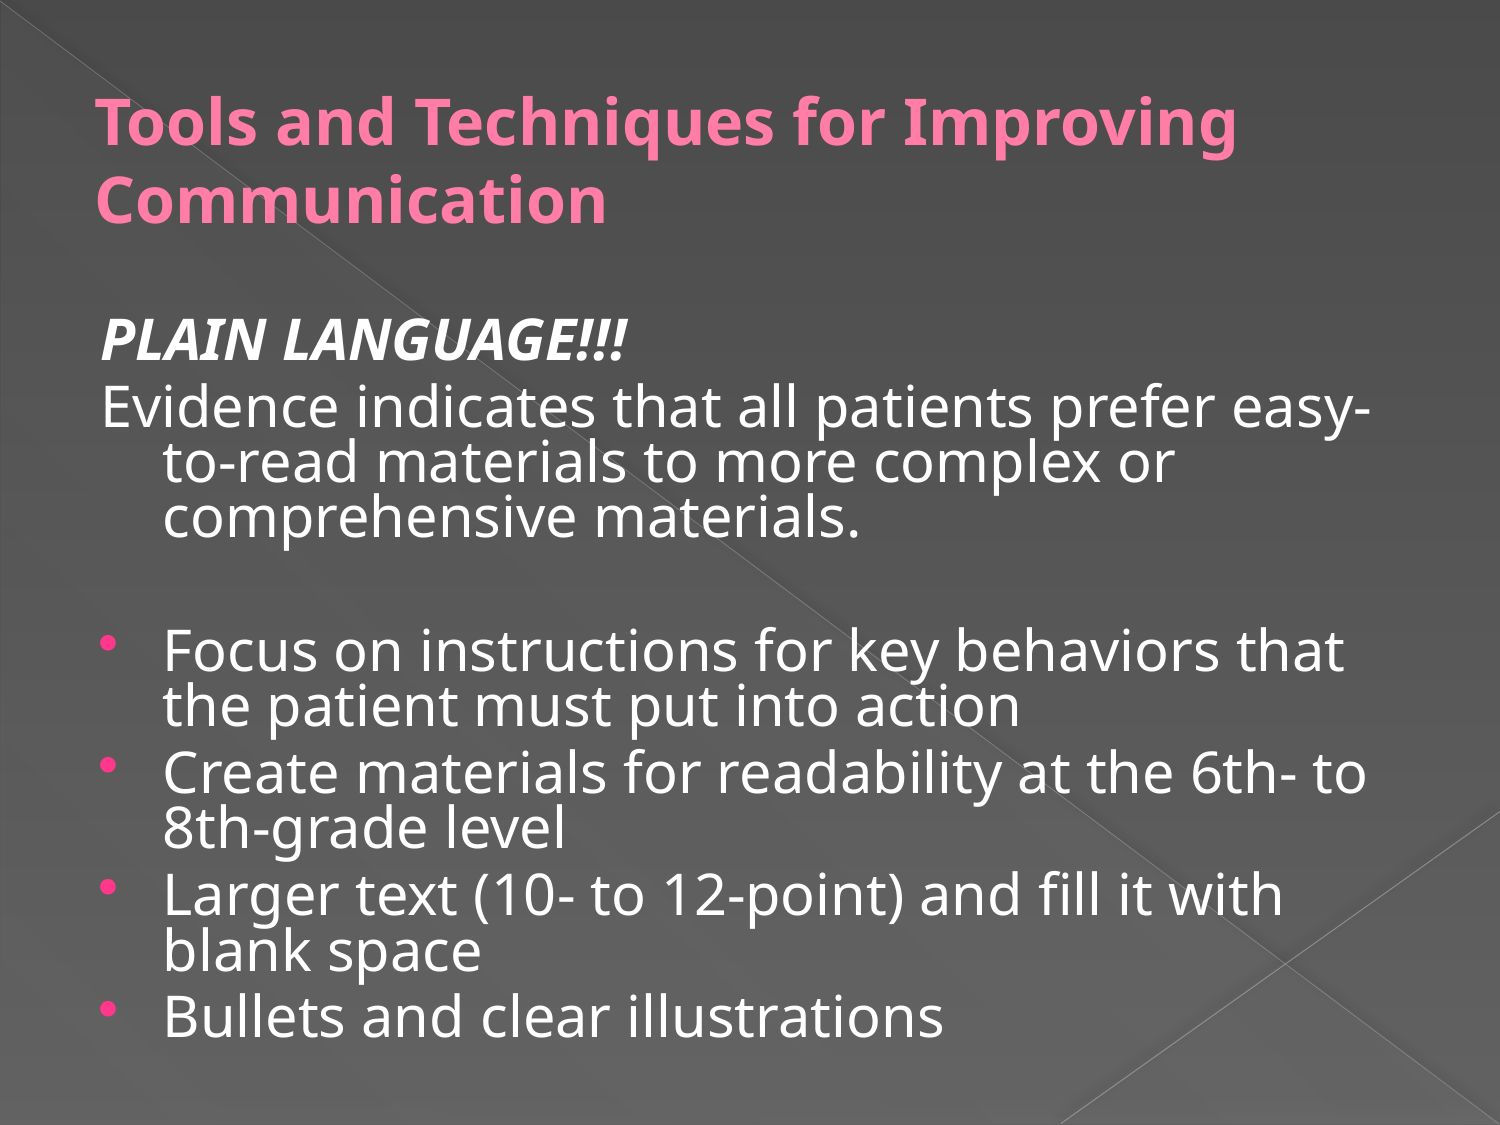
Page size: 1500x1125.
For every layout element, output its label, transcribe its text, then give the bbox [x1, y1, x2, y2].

list PLAIN LANGUAGE!!! Evidence indicates that all patients prefer easy-to-read materials to more complex or comprehensive materials. Focus on instructions for key behaviors that the patient must put into action Create materials for readability at the 6th- to 8th-grade level Larger text (10- to 12-point) and fill it with blank space Bullets and clear illustrations [75, 308, 1425, 1059]
title Tools and Techniques for Improving Communication [0, 43, 1425, 274]
